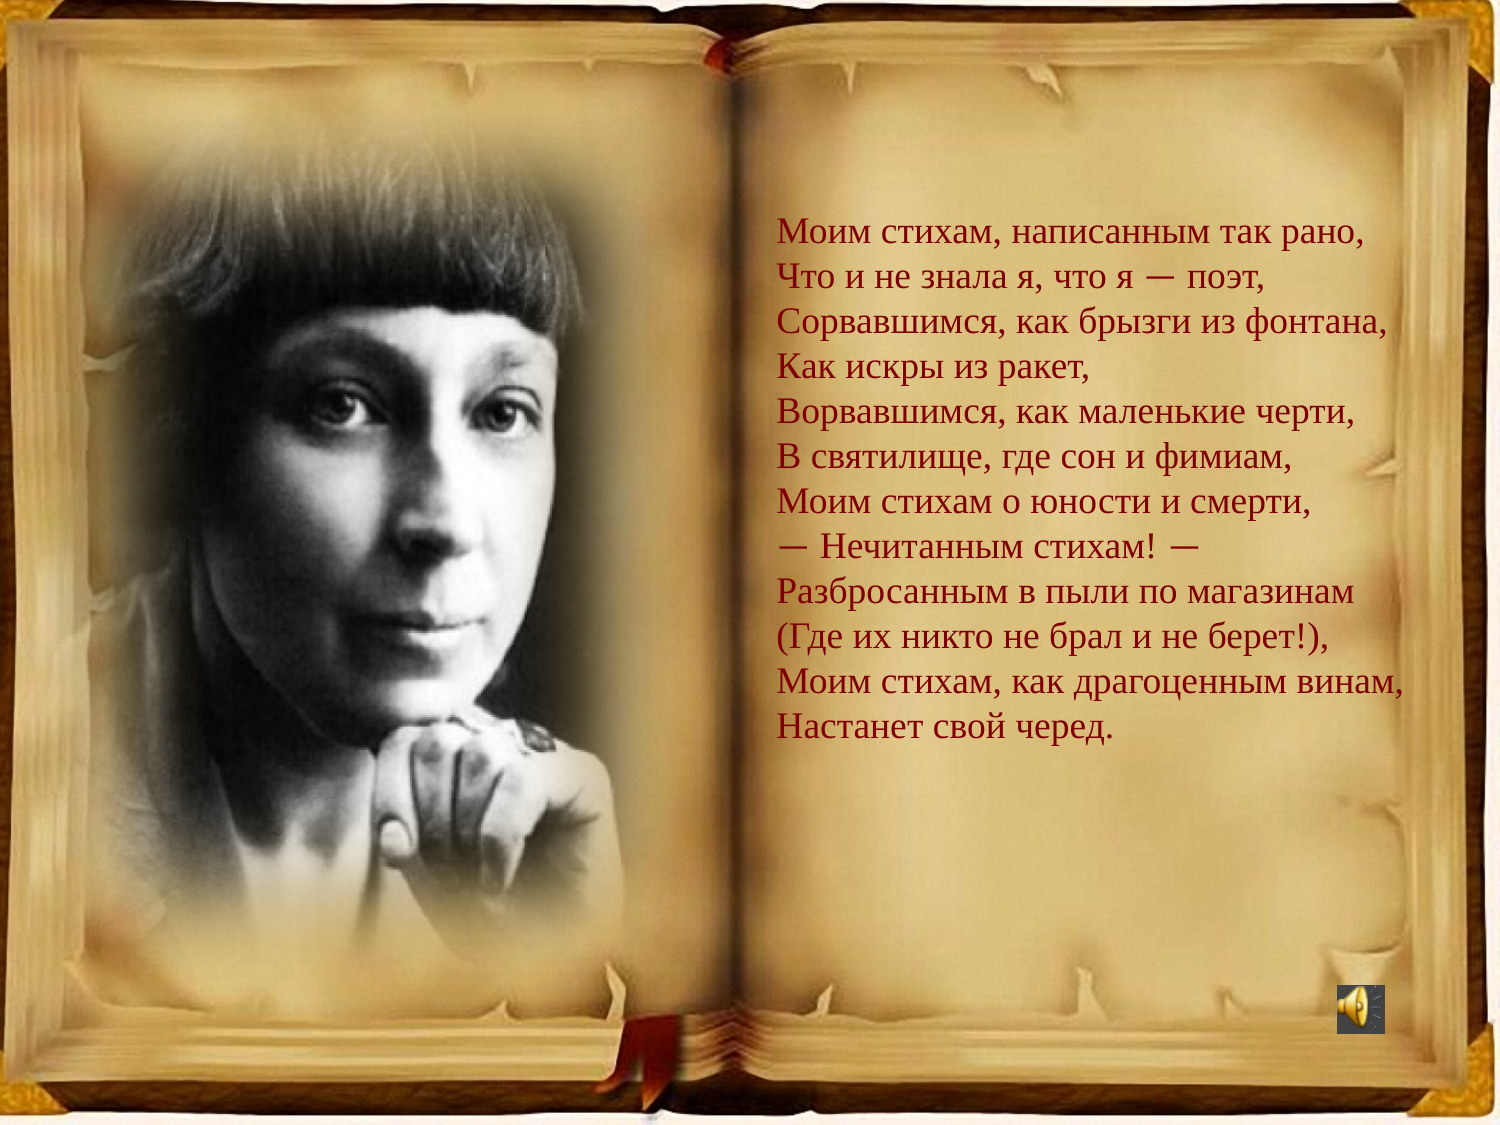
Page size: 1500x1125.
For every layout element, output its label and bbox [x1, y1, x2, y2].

picture [1335, 984, 1387, 1035]
picture [23, 93, 692, 985]
list [0, 0, 1500, 1125]
